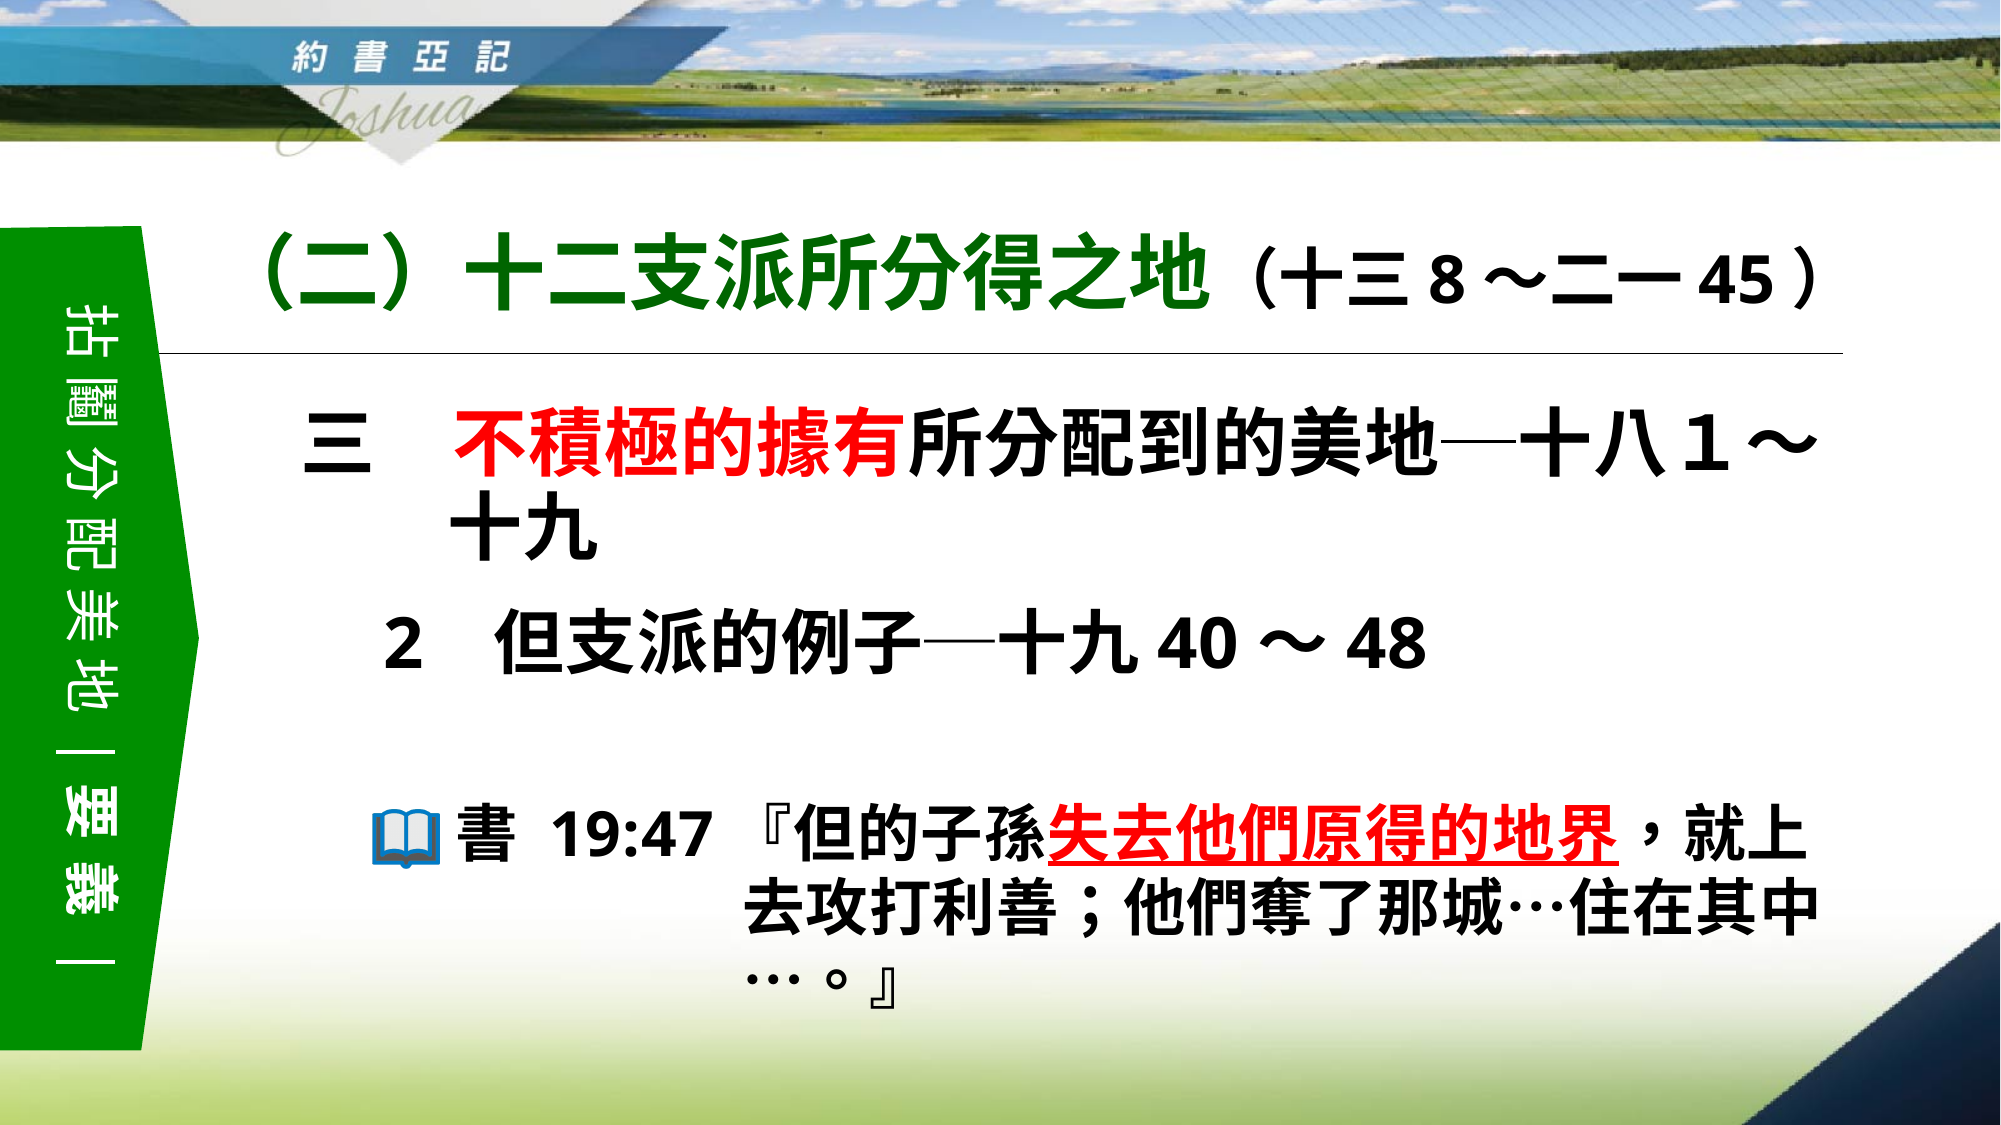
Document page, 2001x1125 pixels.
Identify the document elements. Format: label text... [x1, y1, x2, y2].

text_box 三 不積極的據有所分配到的美地─十八１～十九 [285, 394, 1843, 577]
picture [0, 0, 2001, 1125]
text_box 2 但支派的例子─十九40～48 [339, 602, 1856, 691]
text_box 書 19:47『但的子孫失去他們原得的地界，就上去攻打利善；他們奪了那城…住在其中…。』 [440, 788, 1851, 1024]
text_box 拈鬮分配美地 要義 [36, 288, 135, 1013]
text_box （二）十二支派所分得之地（十三8～二一45） [198, 213, 1883, 328]
text_box [0, 224, 200, 1052]
